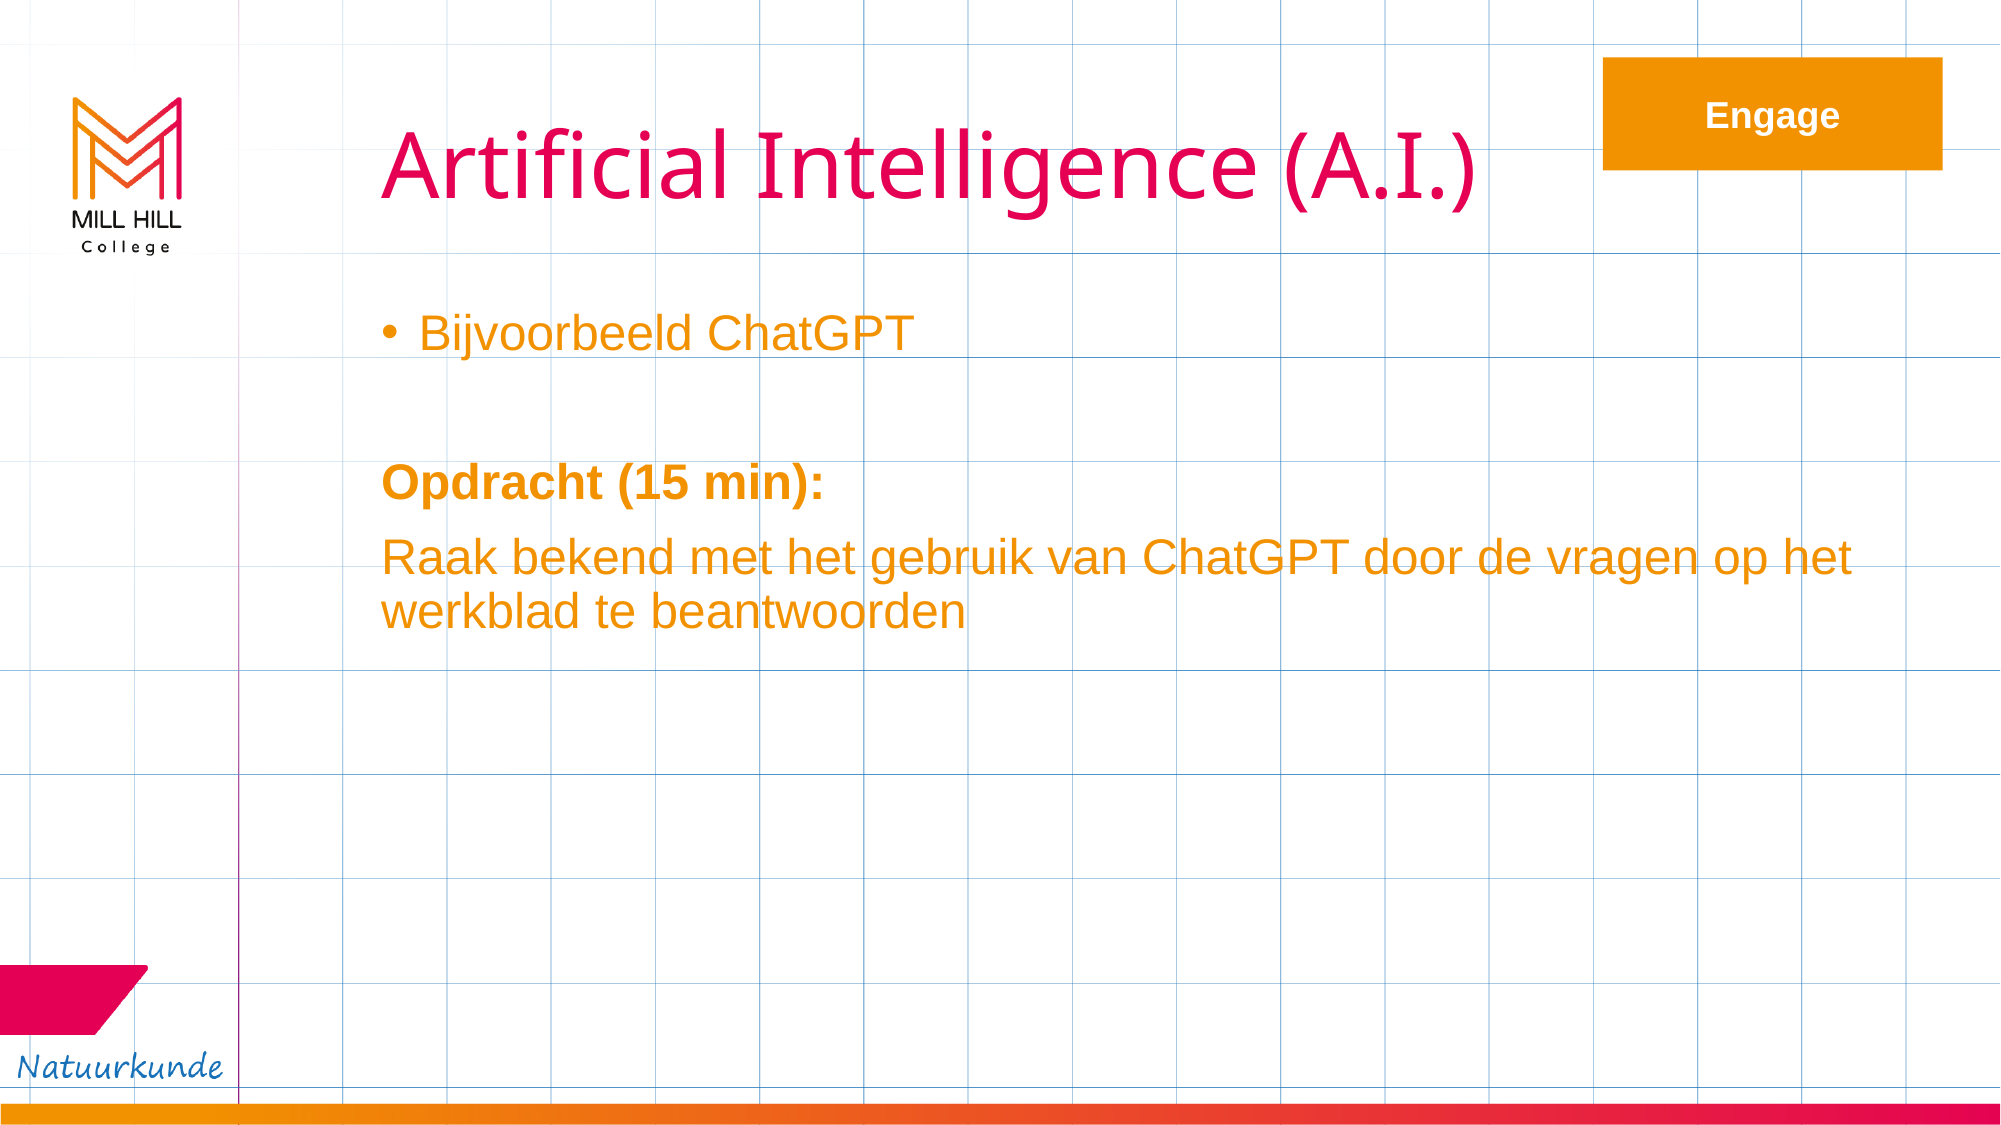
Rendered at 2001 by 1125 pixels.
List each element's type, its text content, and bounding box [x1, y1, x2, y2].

list Bijvoorbeeld ChatGPT Opdracht (15 min): Raak bekend met het gebruik van ChatGPT door de vragen op het werkblad te beantwoorden [366, 299, 1884, 1014]
text_box Engage [1598, 53, 1947, 175]
picture [0, 0, 2001, 1125]
title Artificial Intelligence (A.I.) [366, 59, 1884, 278]
